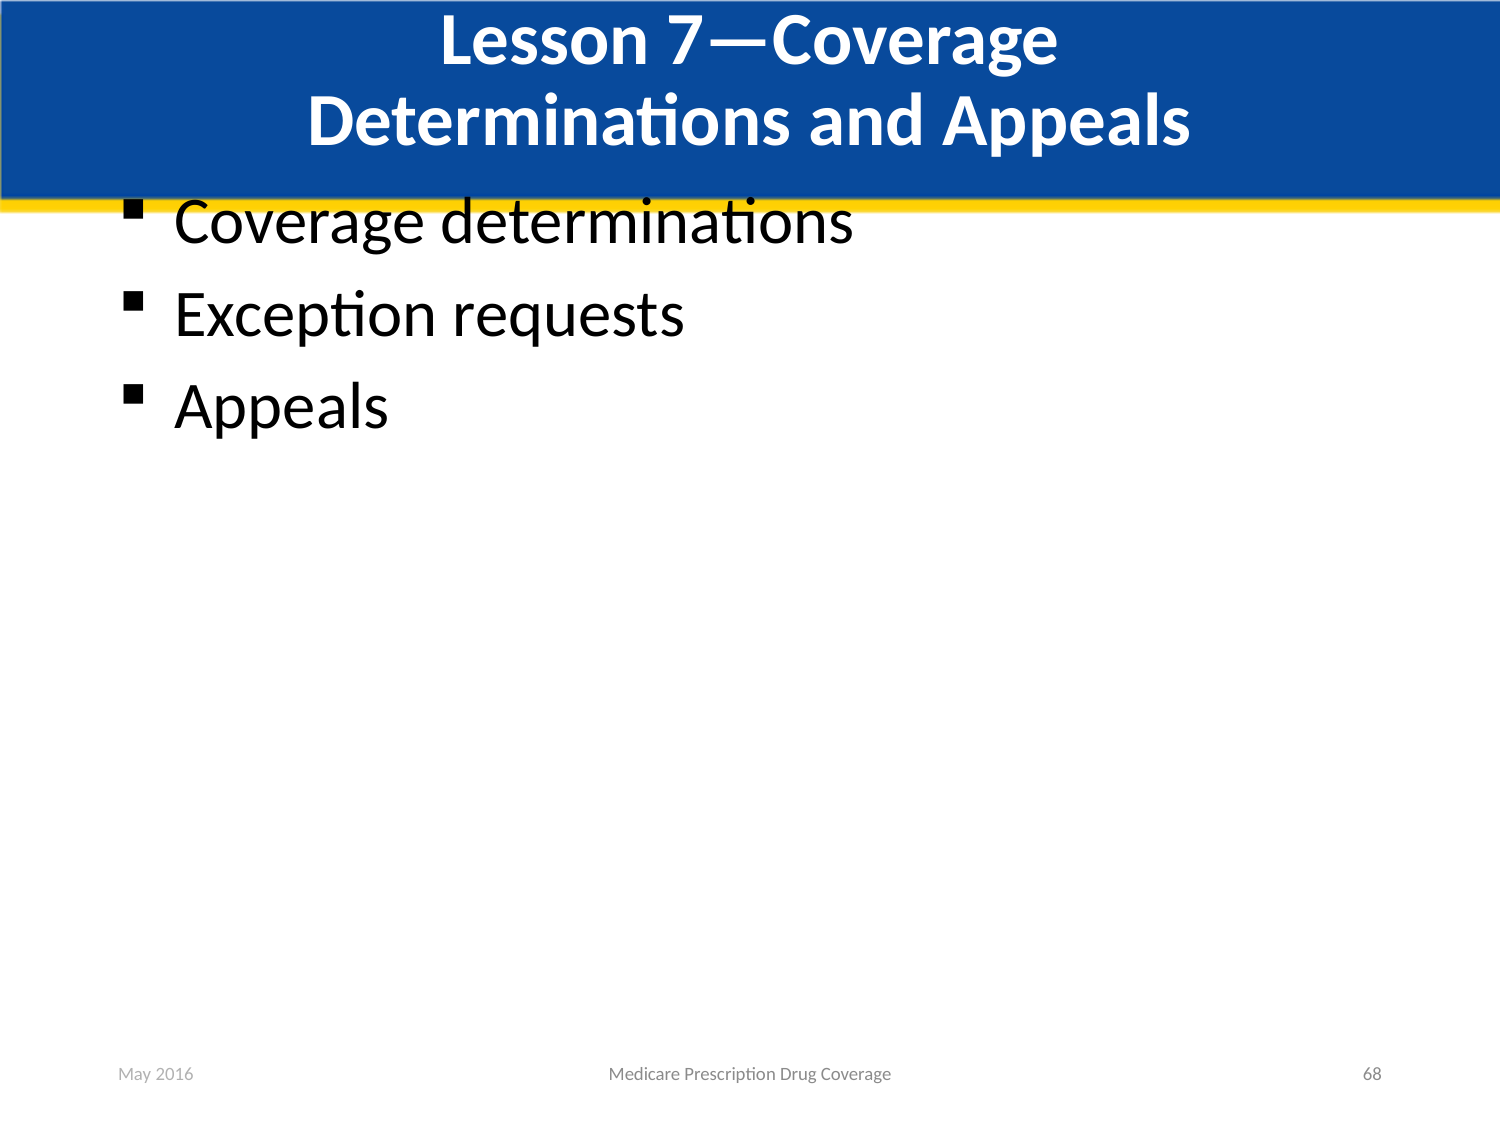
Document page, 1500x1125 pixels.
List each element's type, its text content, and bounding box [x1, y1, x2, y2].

picture [0, 160, 1500, 1125]
list Coverage determinations Exception requests Appeals [103, 169, 1397, 1014]
title Lesson 7—Coverage Determinations and Appeals [0, 1, 1500, 160]
footer Medicare Prescription Drug Coverage [496, 1042, 1004, 1103]
slide_number 68 [1059, 1042, 1397, 1103]
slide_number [103, 1042, 441, 1103]
